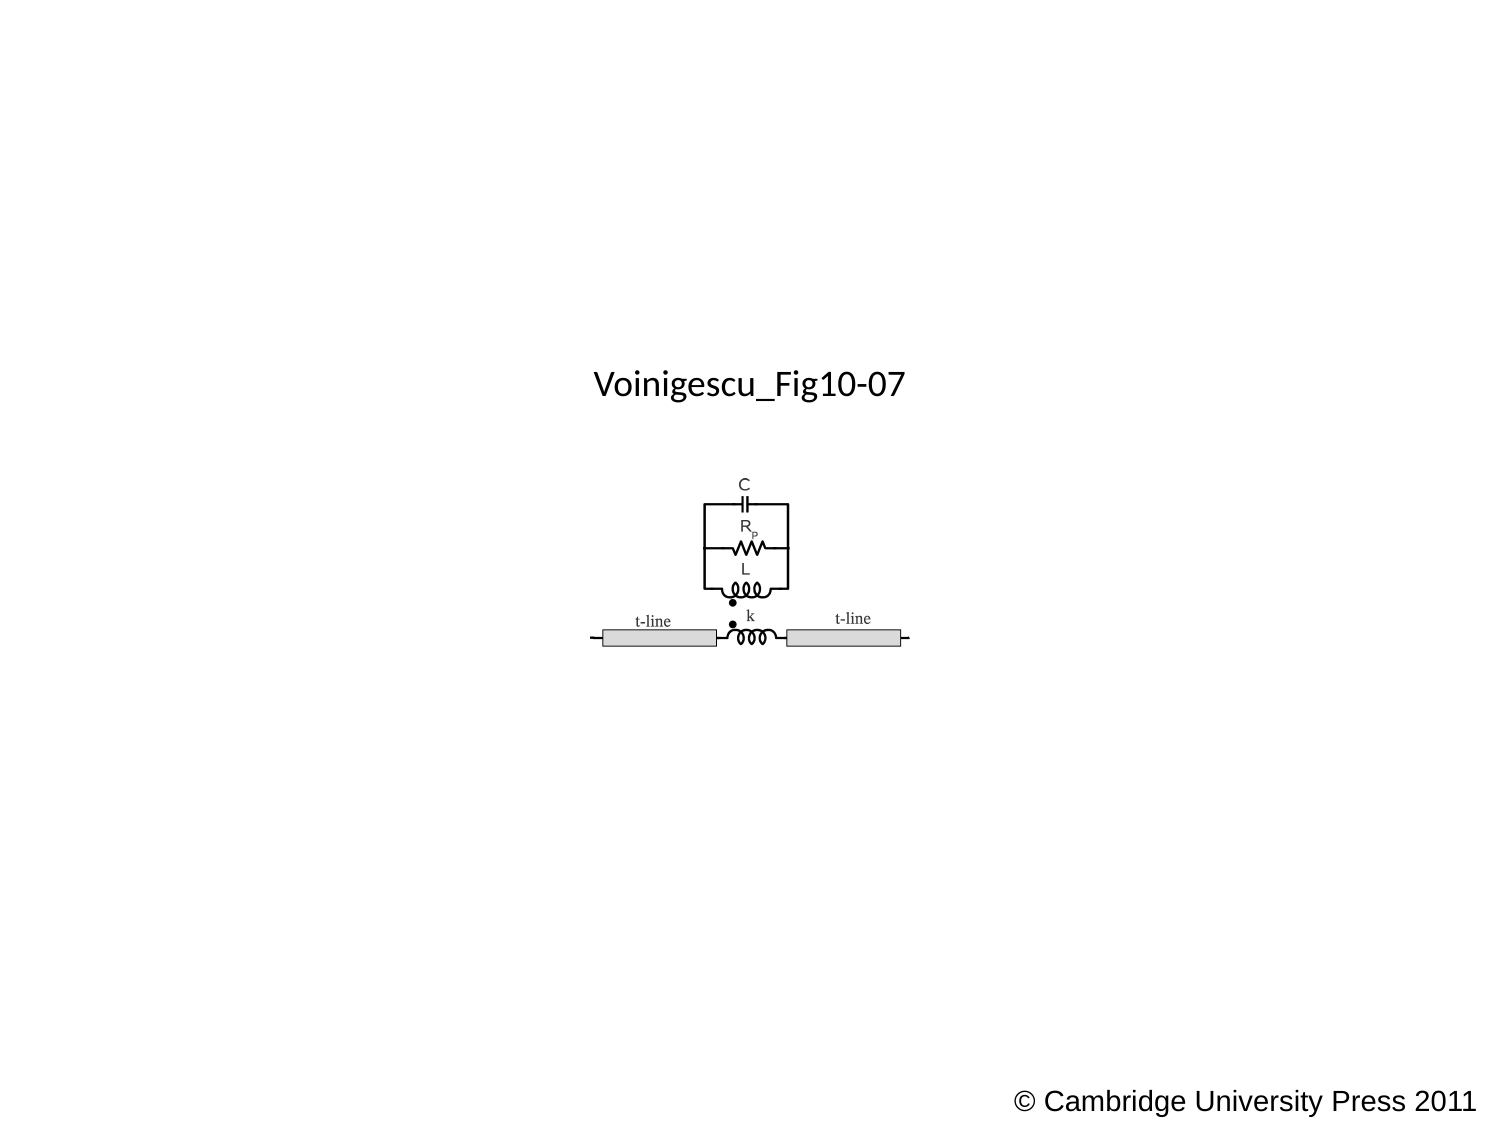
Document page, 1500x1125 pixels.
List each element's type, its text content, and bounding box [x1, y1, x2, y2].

text_box © Cambridge University Press 2011 [907, 1074, 1493, 1125]
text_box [576, 351, 924, 647]
